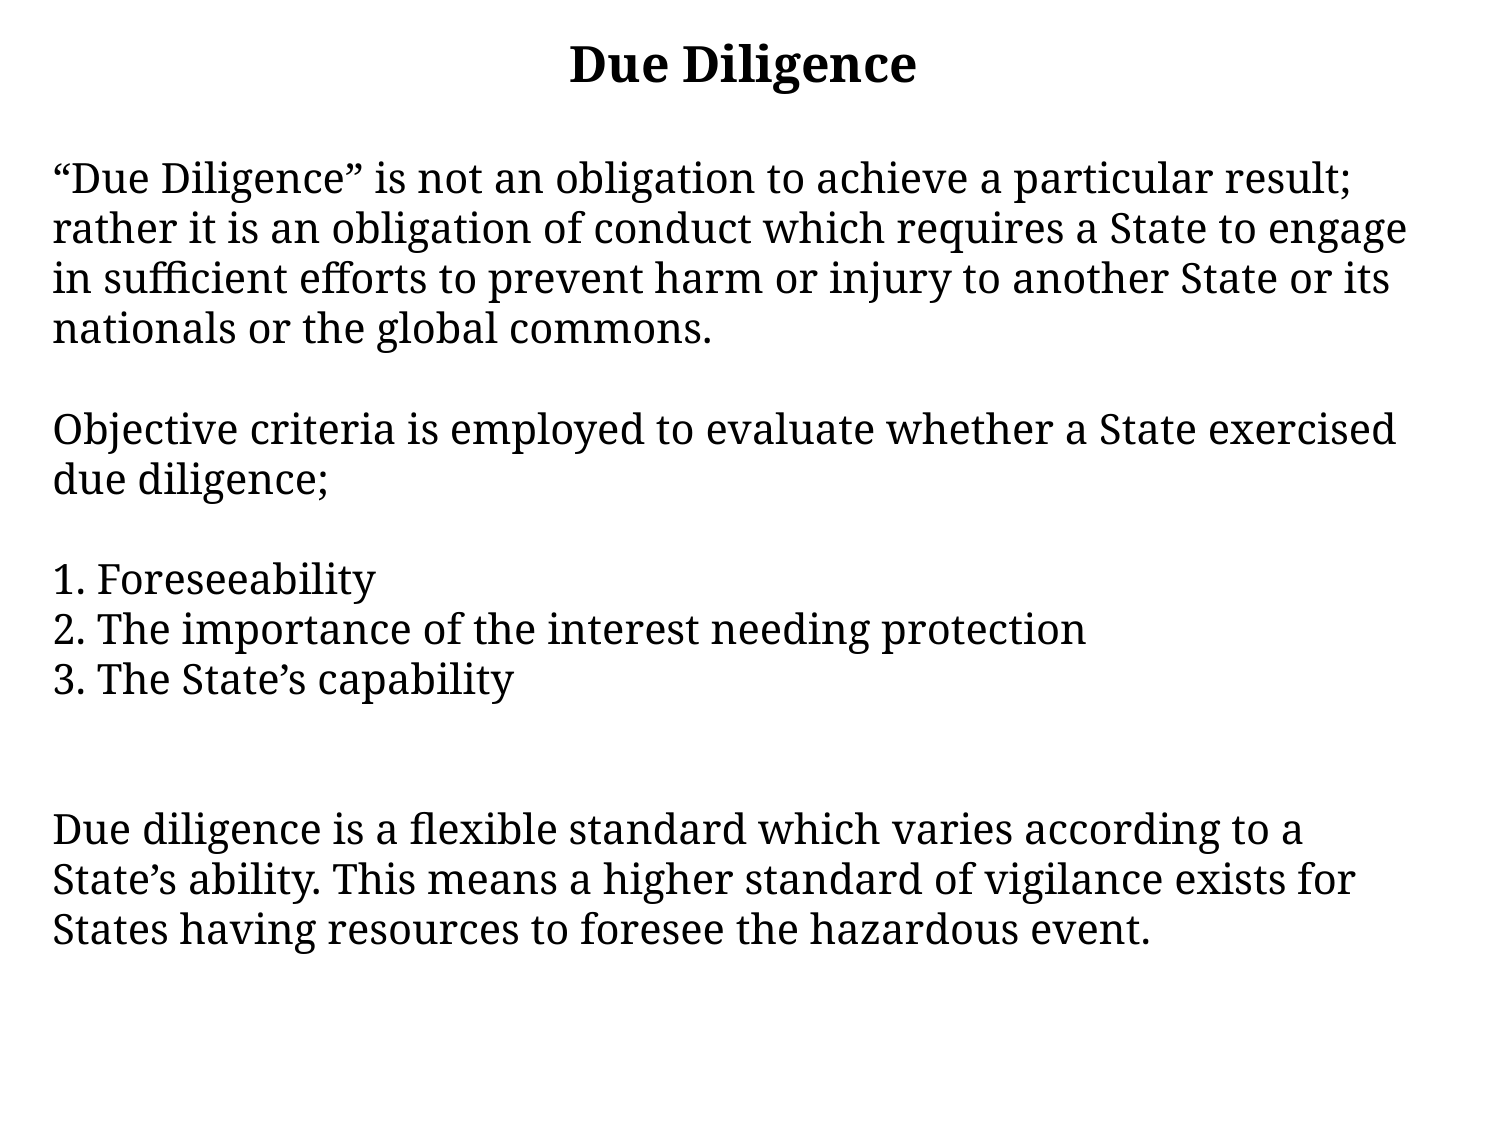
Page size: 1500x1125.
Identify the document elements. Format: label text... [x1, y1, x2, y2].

text_box Due Diligence “Due Diligence” is not an obligation to achieve a particular result; rather it is an obligation of conduct which requires a State to engage in sufficient efforts to prevent harm or injury to another State or its nationals or the global commons. Objective criteria is employed to evaluate whether a State exercised due diligence; 1. Foreseeability 2. The importance of the interest needing protection 3. The State’s capability Due diligence is a flexible standard which varies according to a State’s ability. This means a higher standard of vigilance exists for States having resources to foresee the hazardous event. [37, 24, 1450, 960]
